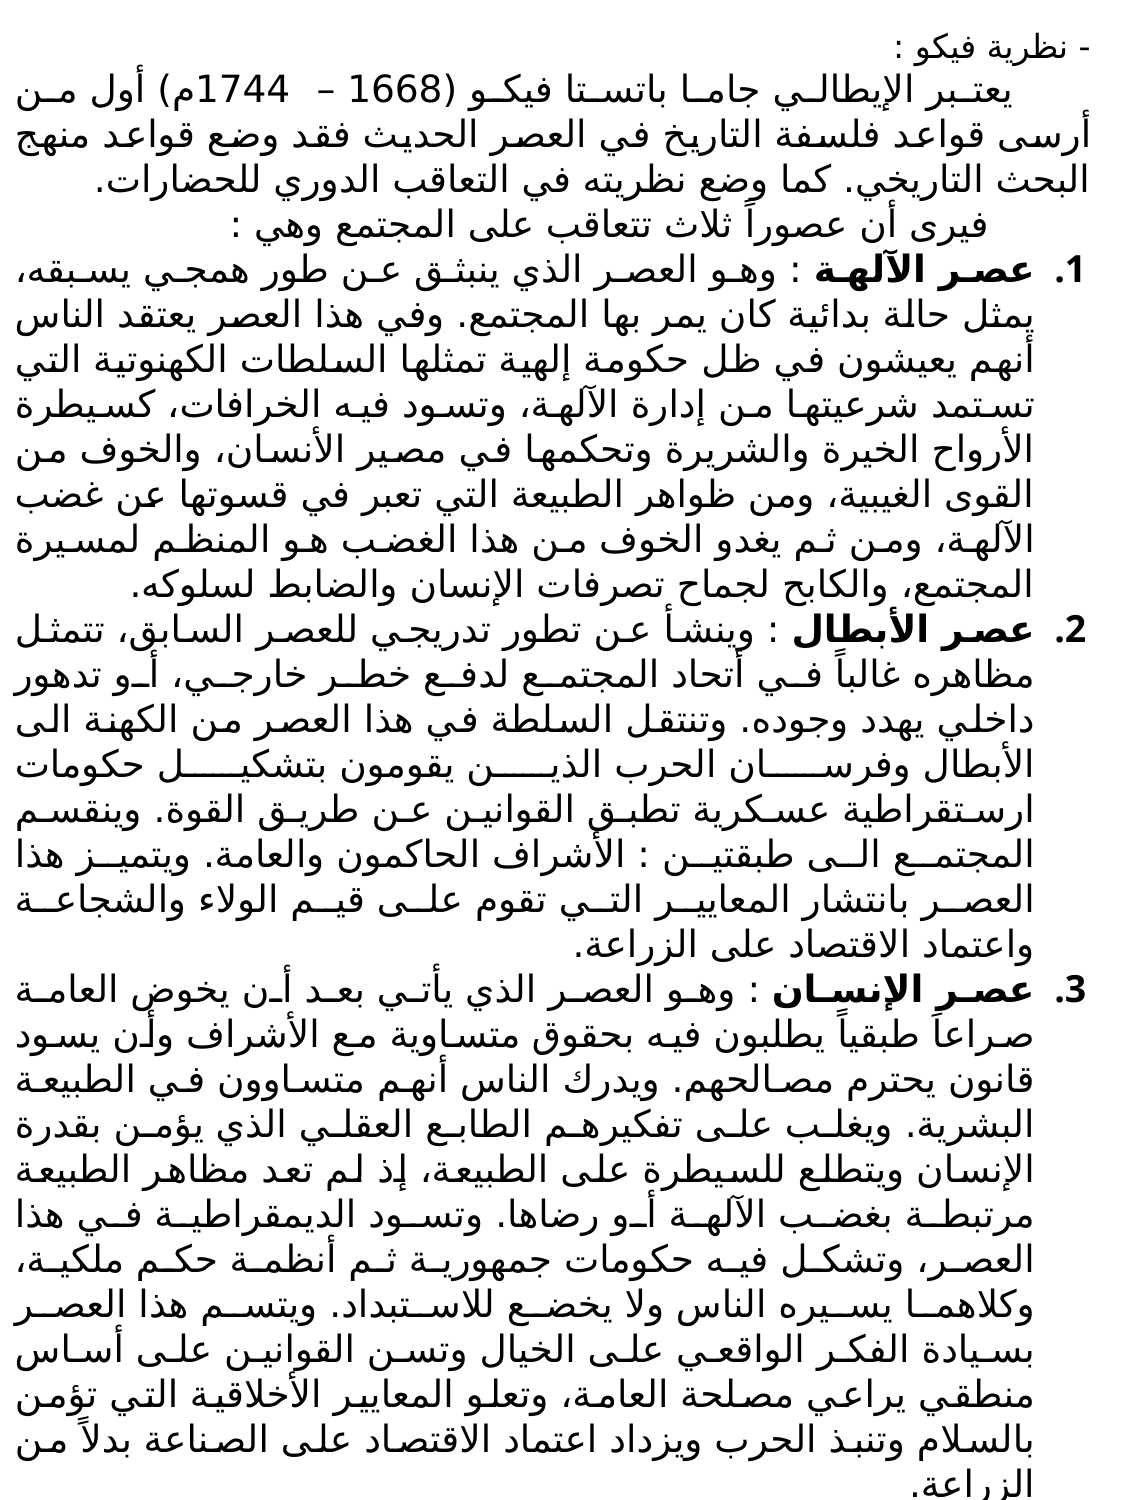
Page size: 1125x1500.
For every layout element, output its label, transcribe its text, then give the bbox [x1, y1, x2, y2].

text_box - نظرية فيكو : يعتبر الإيطالي جاما باتستا فيكو (1668 – 1744م) أول من أرسى قواعد فلسفة التاريخ في العصر الحديث فقد وضع قواعد منهج البحث التاريخي. كما وضع نظريته في التعاقب الدوري للحضارات. فيرى أن عصوراً ثلاث تتعاقب على المجتمع وهي : عصر الآلهة : وهو العصر الذي ينبثق عن طور همجي يسبقه، يمثل حالة بدائية كان يمر بها المجتمع. وفي هذا العصر يعتقد الناس أنهم يعيشون في ظل حكومة إلهية تمثلها السلطات الكهنوتية التي تستمد شرعيتها من إدارة الآلهة، وتسود فيه الخرافات، كسيطرة الأرواح الخيرة والشريرة وتحكمها في مصير الأنسان، والخوف من القوى الغيبية، ومن ظواهر الطبيعة التي تعبر في قسوتها عن غضب الآلهة، ومن ثم يغدو الخوف من هذا الغضب هو المنظم لمسيرة المجتمع، والكابح لجماح تصرفات الإنسان والضابط لسلوكه. عصر الأبطال : وينشأ عن تطور تدريجي للعصر السابق، تتمثل مظاهره غالباً في أتحاد المجتمع لدفع خطر خارجي، أو تدهور داخلي يهدد وجوده. وتنتقل السلطة في هذا العصر من الكهنة الى الأبطال وفرسان الحرب الذين يقومون بتشكيل حكومات ارستقراطية عسكرية تطبق القوانين عن طريق القوة. وينقسم المجتمع الى طبقتين : الأشراف الحاكمون والعامة. ويتميز هذا العصر بانتشار المعايير التي تقوم على قيم الولاء والشجاعة واعتماد الاقتصاد على الزراعة. عصر الإنسان : وهو العصر الذي يأتي بعد أن يخوض العامة صراعاَ طبقياً يطلبون فيه بحقوق متساوية مع الأشراف وأن يسود قانون يحترم مصالحهم. ويدرك الناس أنهم متساوون في الطبيعة البشرية. ويغلب على تفكيرهم الطابع العقلي الذي يؤمن بقدرة الإنسان ويتطلع للسيطرة على الطبيعة، إذ لم تعد مظاهر الطبيعة مرتبطة بغضب الآلهة أو رضاها. وتسود الديمقراطية في هذا العصر، وتشكل فيه حكومات جمهورية ثم أنظمة حكم ملكية، وكلاهما يسيره الناس ولا يخضع للاستبداد. ويتسم هذا العصر بسيادة الفكر الواقعي على الخيال وتسن القوانين على أساس منطقي يراعي مصلحة العامة، وتعلو المعايير الأخلاقية التي تؤمن بالسلام وتنبذ الحرب ويزداد اعتماد الاقتصاد على الصناعة بدلاً من الزراعة. [0, 17, 1106, 1500]
